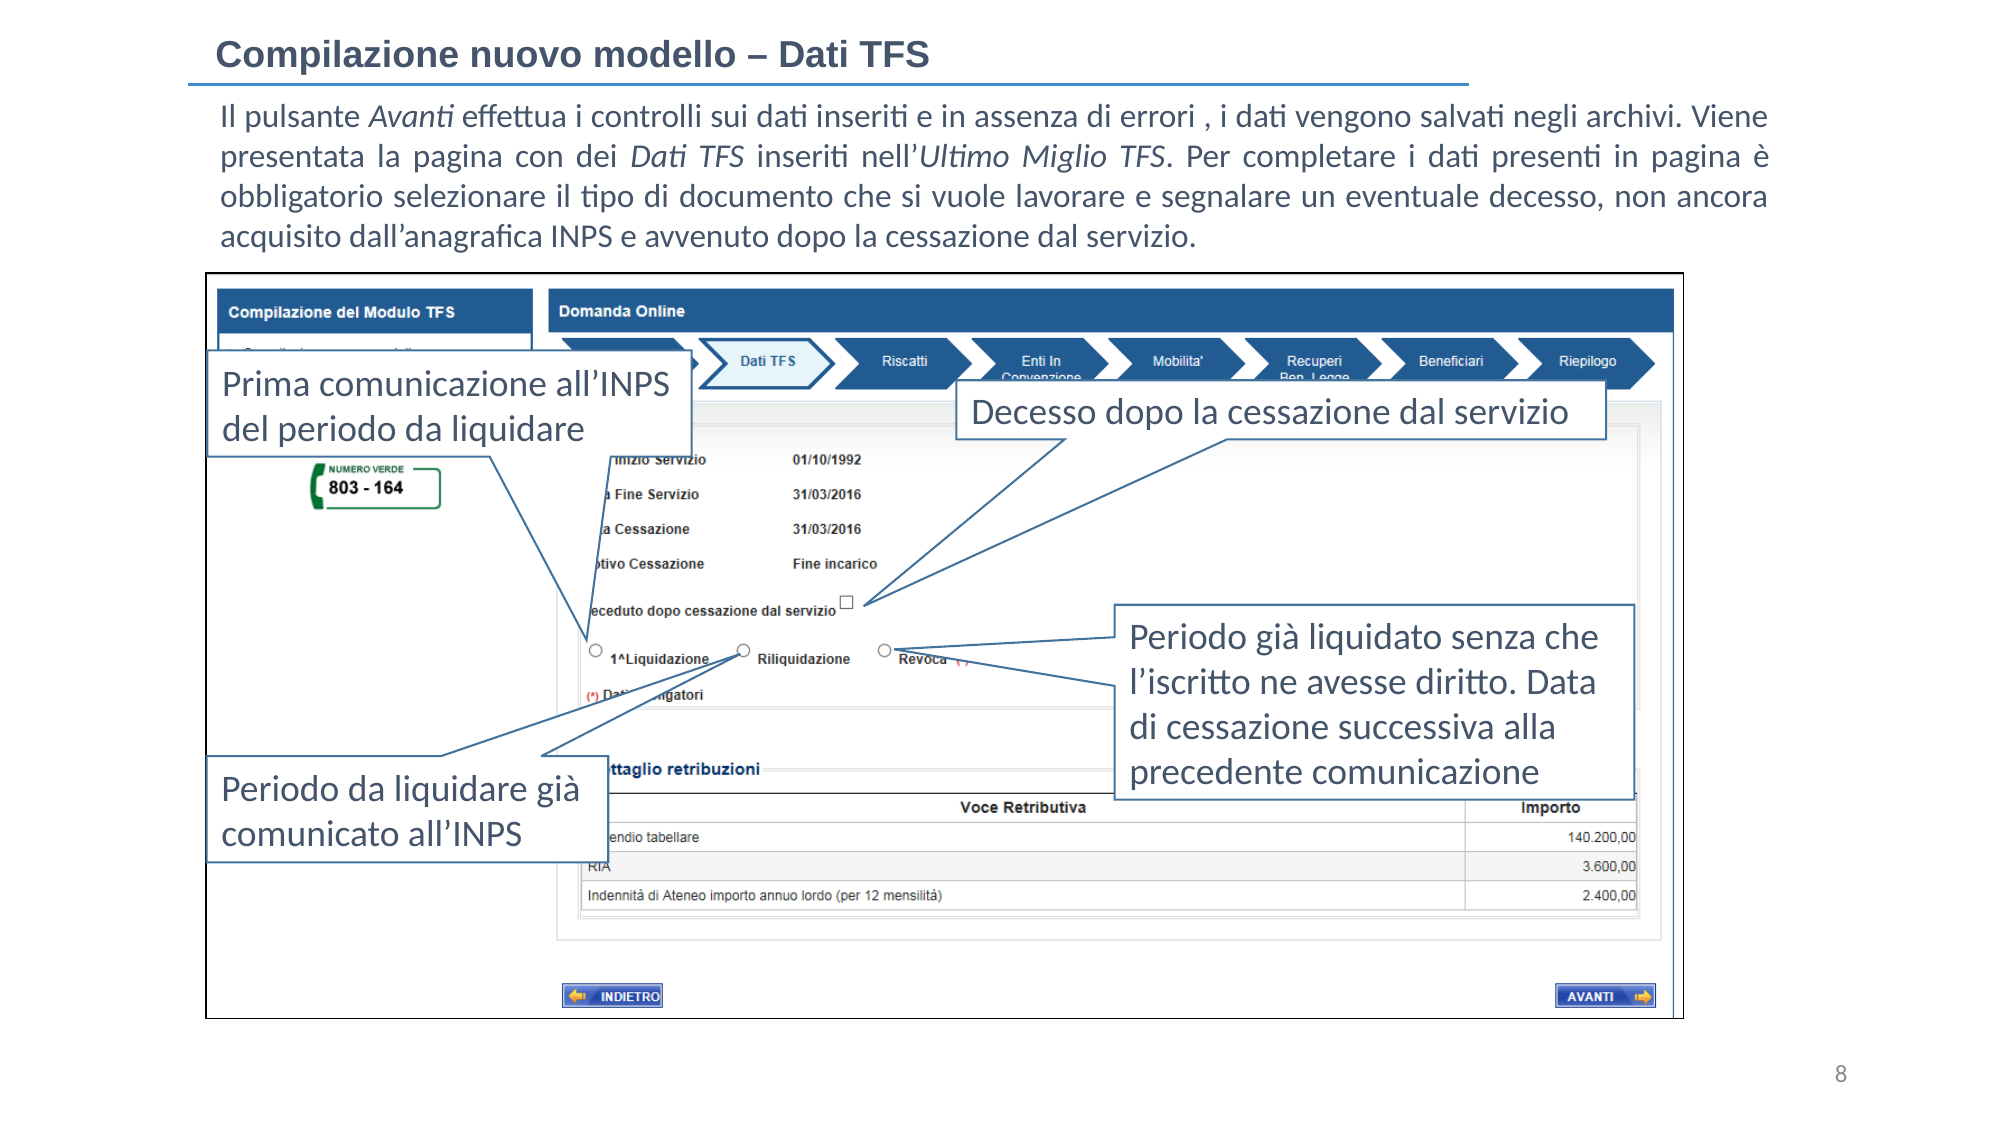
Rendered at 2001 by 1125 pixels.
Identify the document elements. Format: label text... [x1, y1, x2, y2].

slide_number 8 [1412, 1042, 1863, 1103]
text_box Compilazione nuovo modello – Dati TFS [200, 22, 947, 83]
text_box Il pulsante Avanti effettua i controlli sui dati inseriti e in assenza di errori , i dati vengono salvati negli archivi. Viene presentata la pagina con dei Dati TFS inseriti nell’Ultimo Miglio TFS. Per completare i dati presenti in pagina è obbligatorio selezionare il tipo di documento che si vuole lavorare e segnalare un eventuale decesso, non ancora acquisito dall’anagrafica INPS e avvenuto dopo la cessazione dal servizio. [205, 87, 1786, 322]
picture [206, 273, 1683, 1018]
